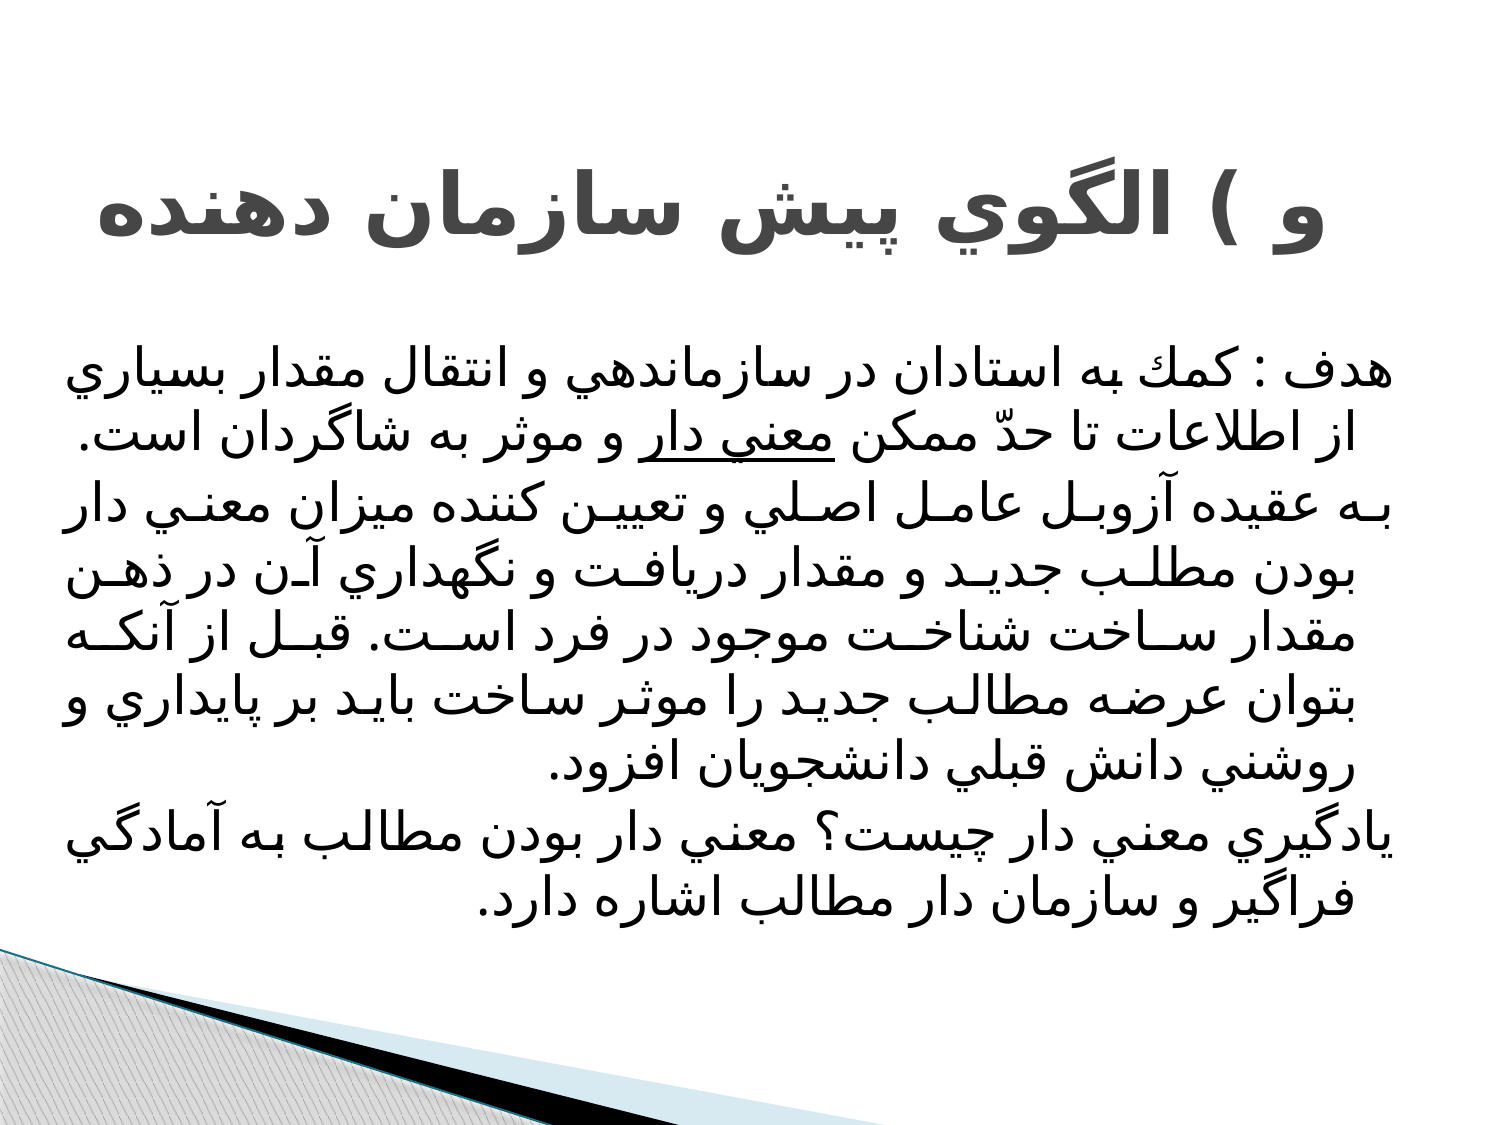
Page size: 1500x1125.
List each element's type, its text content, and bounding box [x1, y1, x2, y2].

list هدف : كمك به استادان در سازماندهي و انتقال مقدار بسياري از اطلاعات تا حدّ ممكن معني دار و موثر به شاگردان است. به عقيده آزوبل عامل اصلي و تعيين كننده ميزان معني دار بودن مطلب جديد و مقدار دريافت و نگهداري آن در ذهن مقدار ساخت شناخت موجود در فرد است. قبل از آنكه بتوان عرضه مطالب جديد را موثر ساخت بايد بر پايداري و روشني دانش قبلي دانشجويان افزود. يادگيري معني دار چيست؟ معني دار بودن مطالب به آمادگي فراگير و سازمان دار مطالب اشاره دارد. [50, 324, 1425, 1000]
title و ) الگوي پيش سازمان دهنده [75, 99, 1350, 300]
